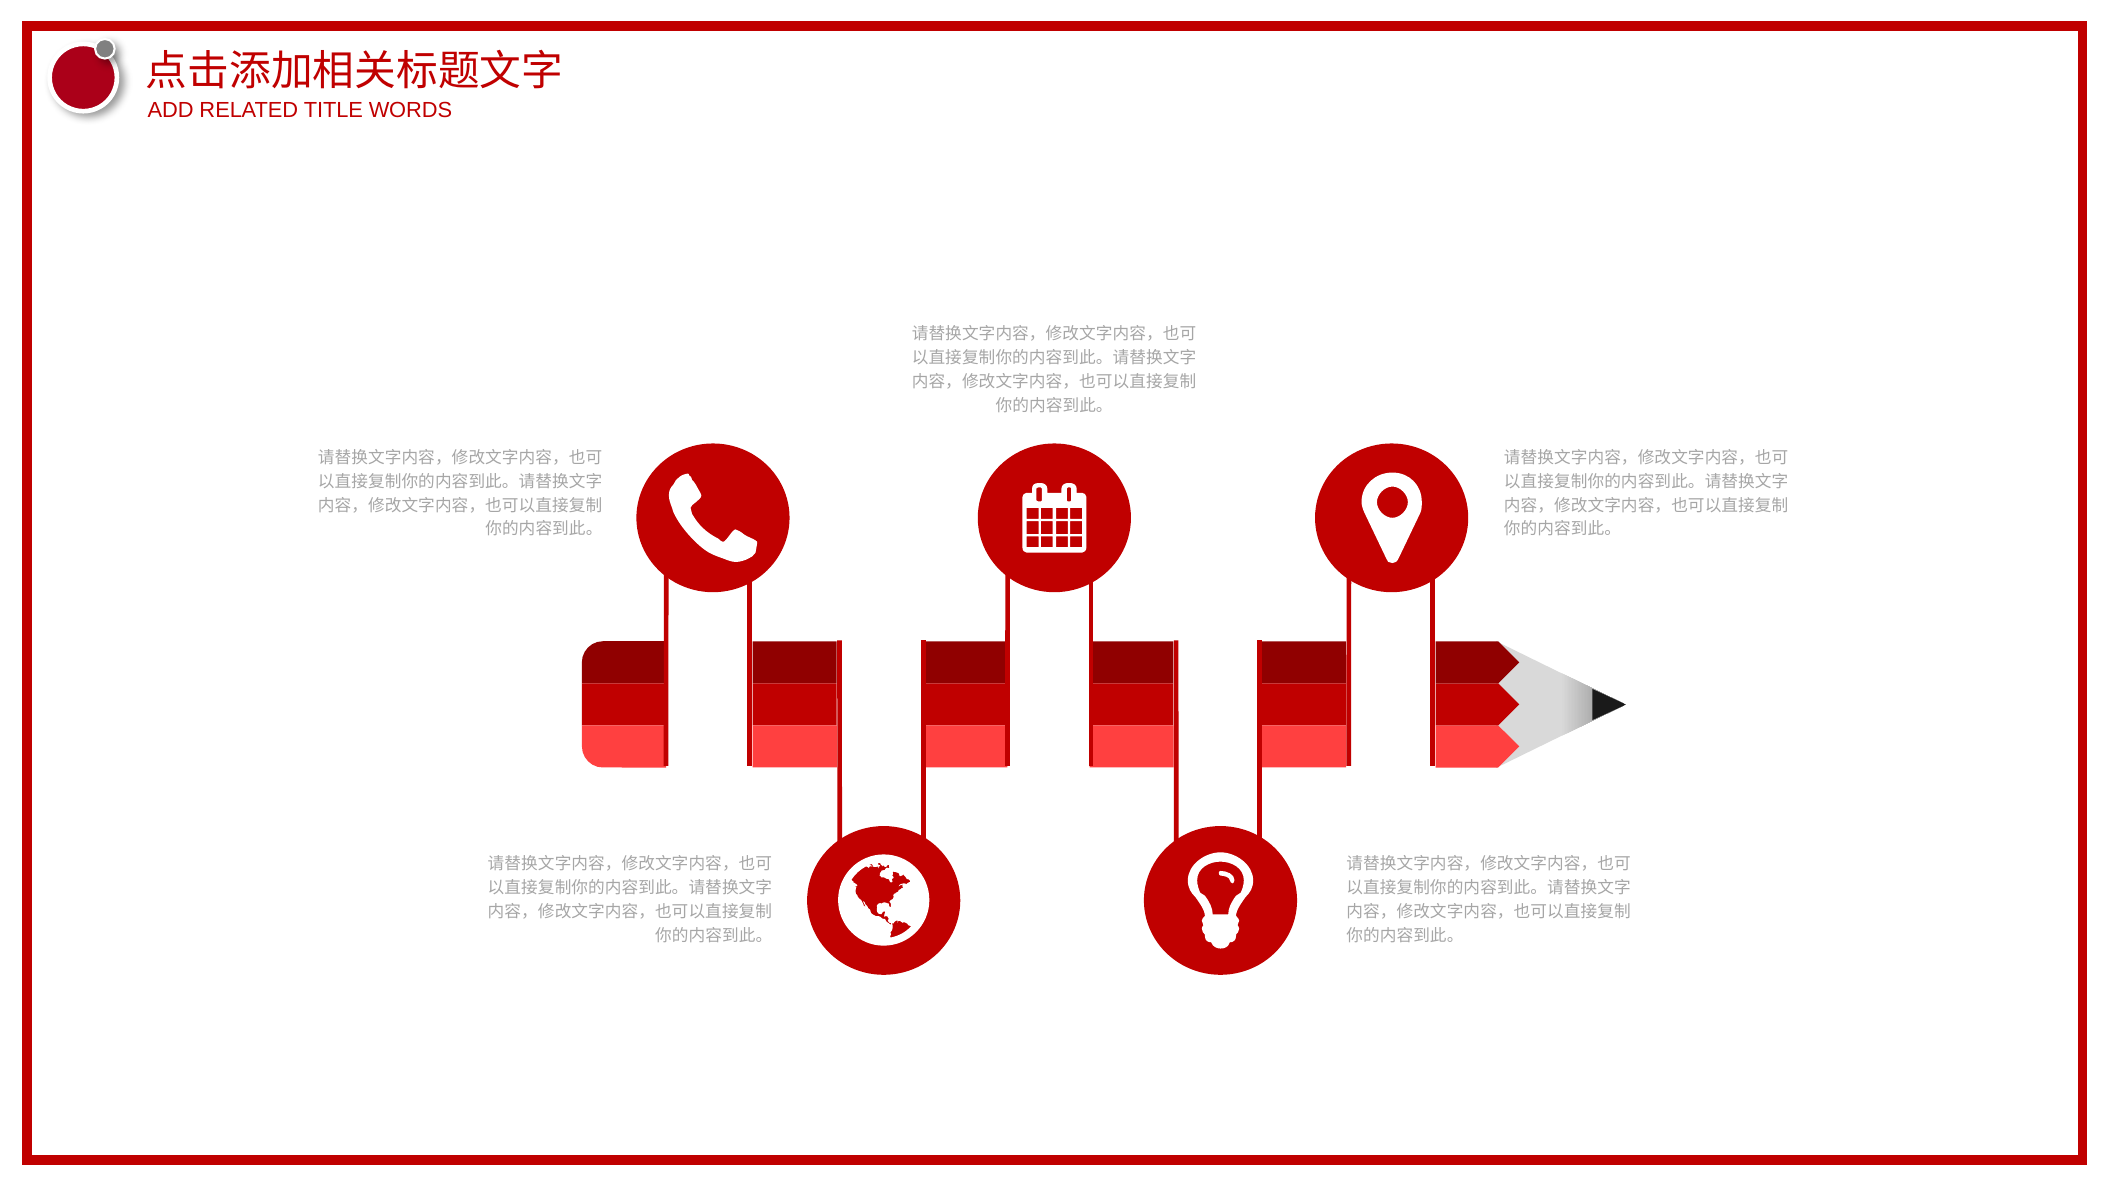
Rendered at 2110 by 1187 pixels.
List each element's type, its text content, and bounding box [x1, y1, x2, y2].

text_box [94, 37, 116, 60]
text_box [1068, 663, 1195, 747]
text_box 点击添加相关标题文字 [145, 43, 564, 95]
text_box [636, 443, 790, 593]
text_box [1240, 662, 1368, 747]
text_box 请替换文字内容，修改文字内容，也可以直接复制你的内容到此。请替换文字内容，修改文字内容，也可以直接复制你的内容到此。 [481, 848, 773, 945]
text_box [731, 662, 858, 747]
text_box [807, 826, 961, 975]
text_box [560, 662, 688, 747]
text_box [735, 743, 1027, 828]
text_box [902, 662, 1029, 747]
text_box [903, 578, 1195, 663]
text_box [1467, 609, 1595, 800]
text_box ADD RELATED TITLE WORDS [147, 96, 453, 123]
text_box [1143, 826, 1298, 975]
text_box 请替换文字内容，修改文字内容，也可以直接复制你的内容到此。请替换文字内容，修改文字内容，也可以直接复制你的内容到此。 [1503, 442, 1796, 539]
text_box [977, 443, 1131, 593]
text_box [562, 578, 854, 663]
text_box [48, 42, 118, 113]
text_box 请替换文字内容，修改文字内容，也可以直接复制你的内容到此。请替换文字内容，修改文字内容，也可以直接复制你的内容到此。 [908, 319, 1200, 415]
text_box 请替换文字内容，修改文字内容，也可以直接复制你的内容到此。请替换文字内容，修改文字内容，也可以直接复制你的内容到此。 [311, 442, 603, 539]
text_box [1315, 443, 1469, 593]
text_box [1072, 743, 1364, 828]
text_box 请替换文字内容，修改文字内容，也可以直接复制你的内容到此。请替换文字内容，修改文字内容，也可以直接复制你的内容到此。 [1346, 848, 1638, 945]
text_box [1245, 578, 1537, 663]
